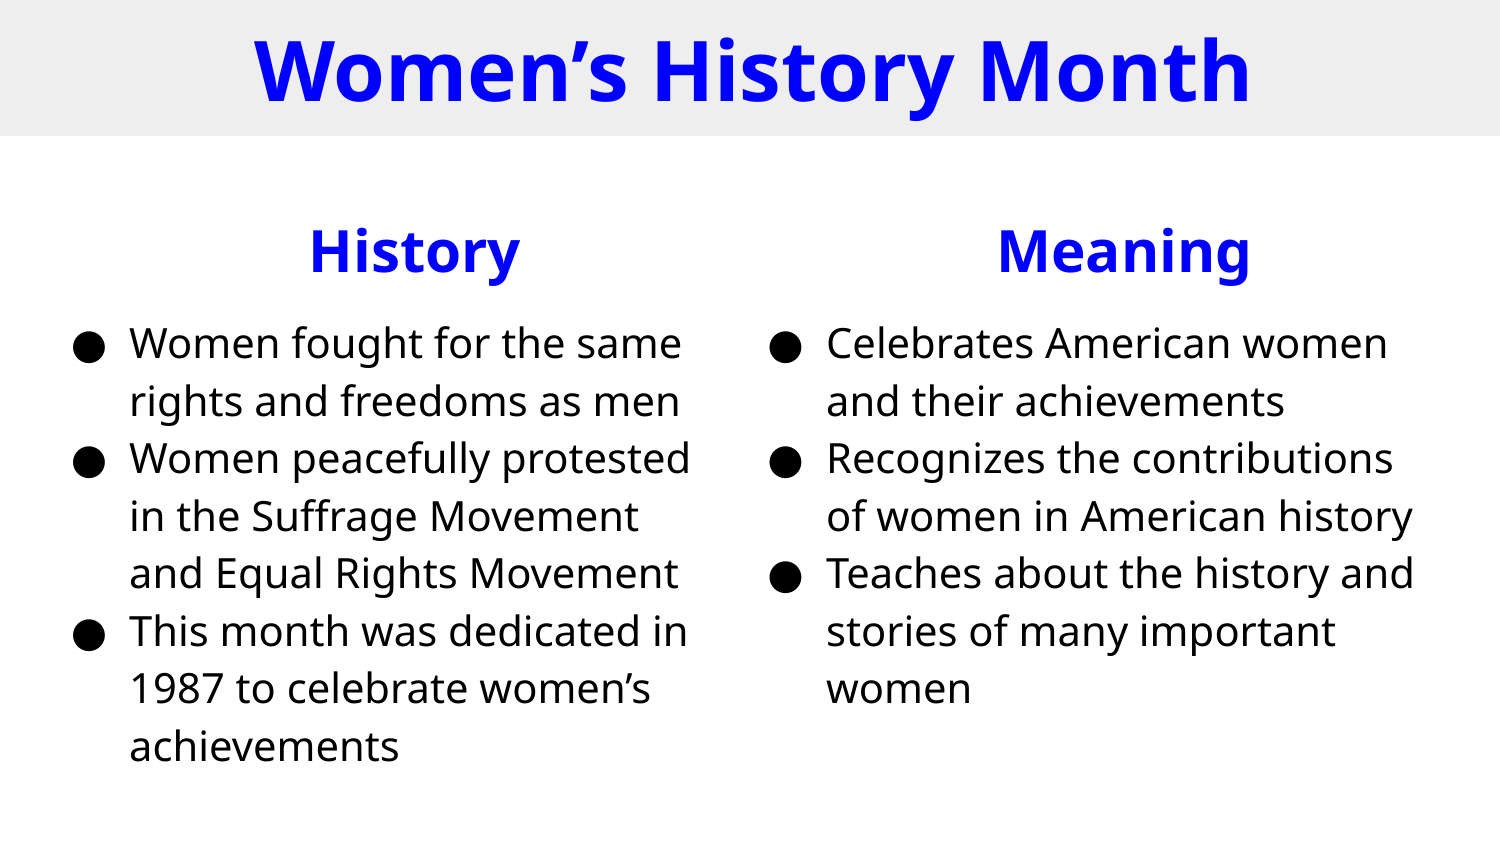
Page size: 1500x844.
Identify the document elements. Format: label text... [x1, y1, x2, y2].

list History Women fought for the same rights and freedoms as men Women peacefully protested in the Suffrage Movement and Equal Rights Movement This month was dedicated in 1987 to celebrate women’s achievements [39, 189, 716, 844]
list Meaning Celebrates American women and their achievements Recognizes the contributions of women in American history Teaches about the history and stories of many important women [735, 189, 1438, 813]
title Women’s History Month [0, 0, 1500, 136]
